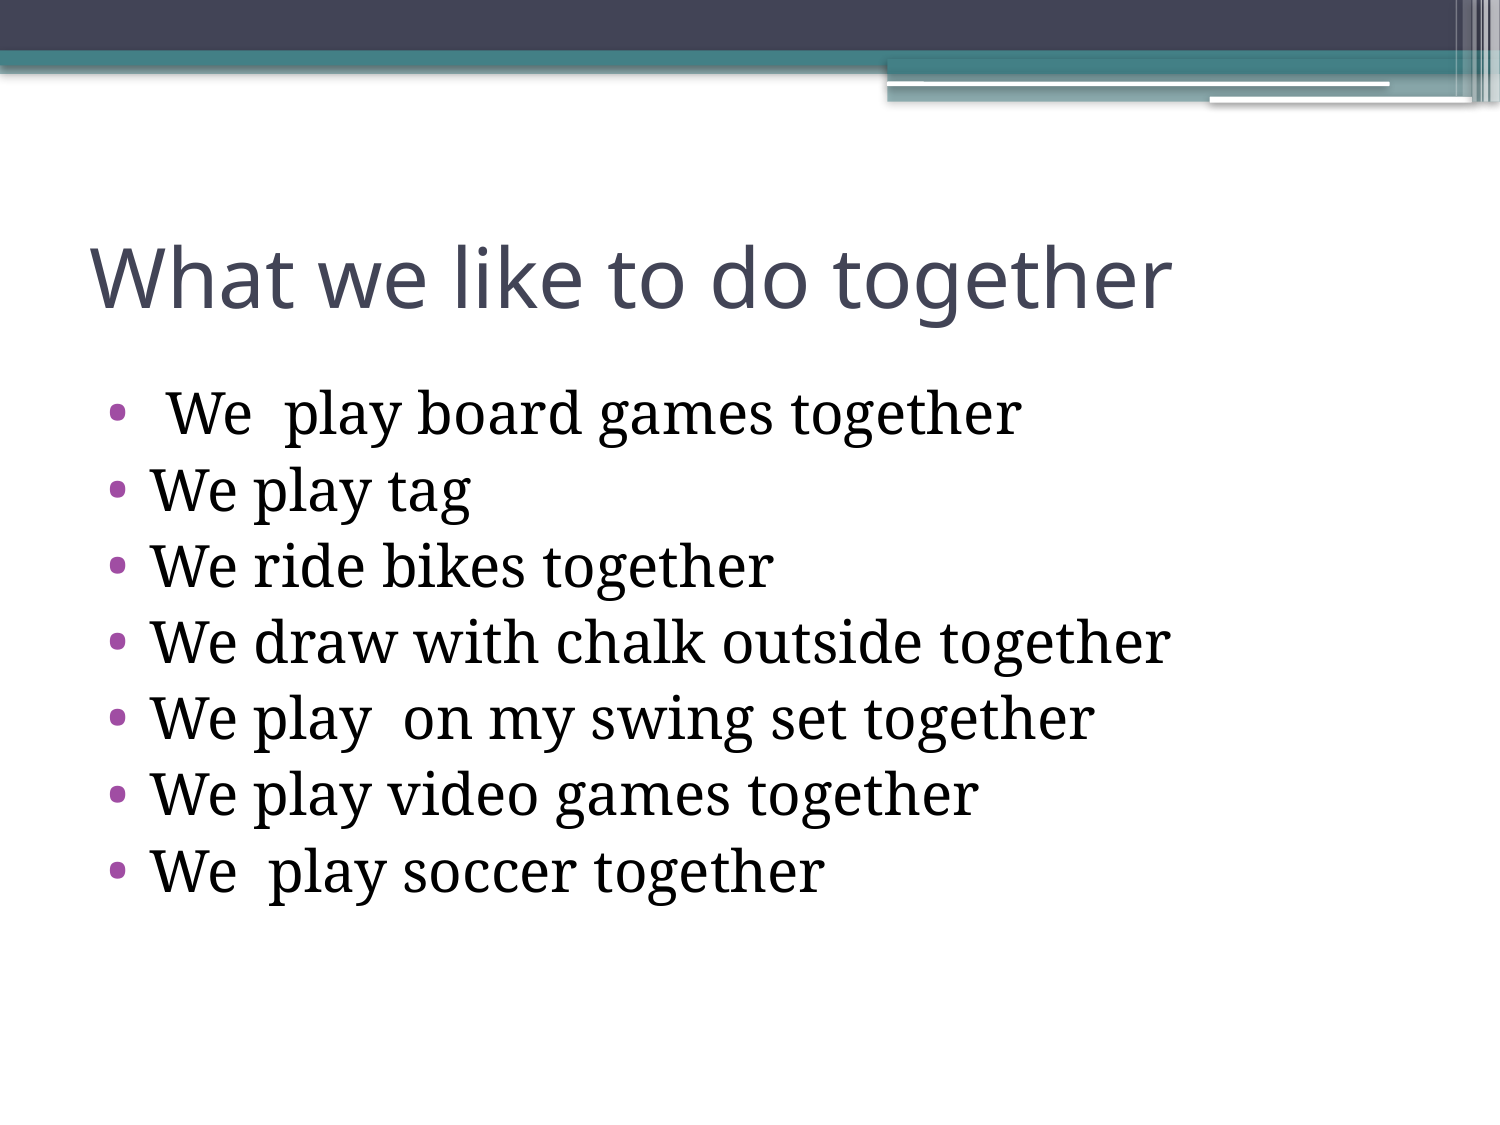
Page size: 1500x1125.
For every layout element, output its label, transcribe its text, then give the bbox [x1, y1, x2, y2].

title What we like to do together [75, 187, 1425, 363]
list We play board games together We play tag We ride bikes together We draw with chalk outside together We play on my swing set together We play video games together We play soccer together [75, 368, 1425, 1079]
